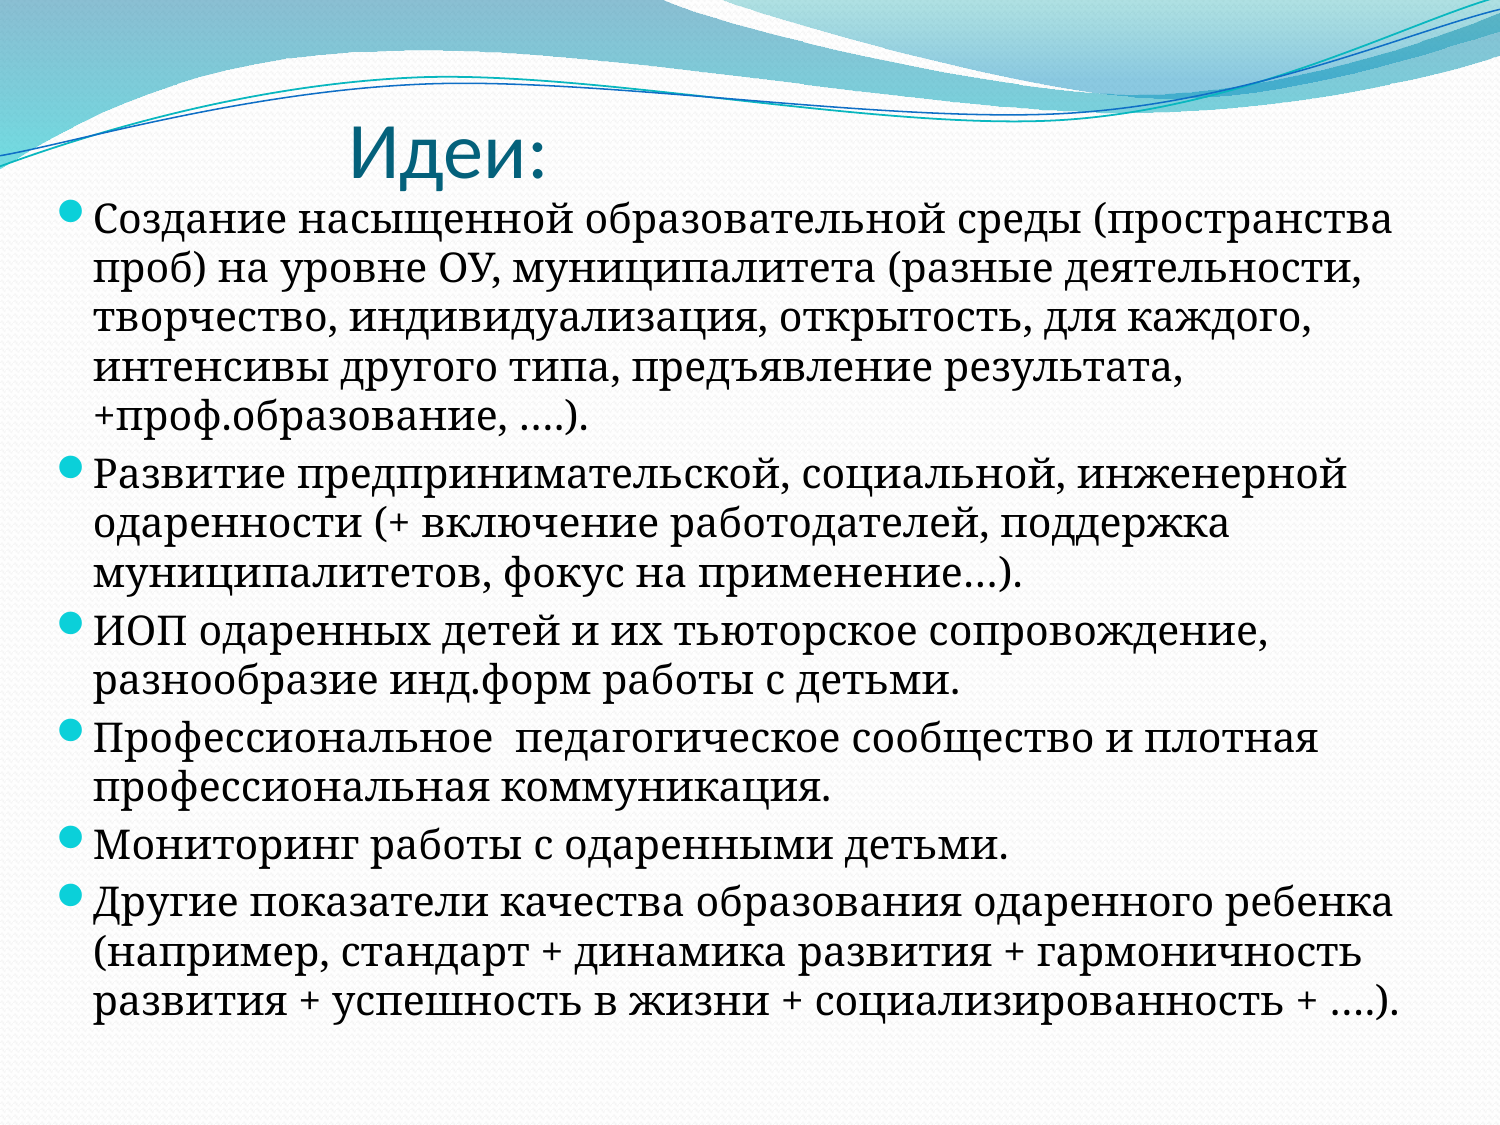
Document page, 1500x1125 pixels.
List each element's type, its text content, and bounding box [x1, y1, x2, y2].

title Идеи: [348, 90, 1414, 184]
list Создание насыщенной образовательной среды (пространства проб) на уровне ОУ, муниципалитета (разные деятельности, творчество, индивидуализация, открытость, для каждого, интенсивы другого типа, предъявление результата, +проф.образование, ….). Развитие предпринимательской, социальной, инженерной одаренности (+ включение работодателей, поддержка муниципалитетов, фокус на применение…). ИОП одаренных детей и их тьюторское сопровождение, разнообразие инд.форм работы с детьми. Профессиональное педагогическое сообщество и плотная профессиональная коммуникация. Мониторинг работы с одаренными детьми. Другие показатели качества образования одаренного ребенка (например, стандарт + динамика развития + гармоничность развития + успешность в жизни + социализированность + ….). [41, 184, 1425, 1083]
